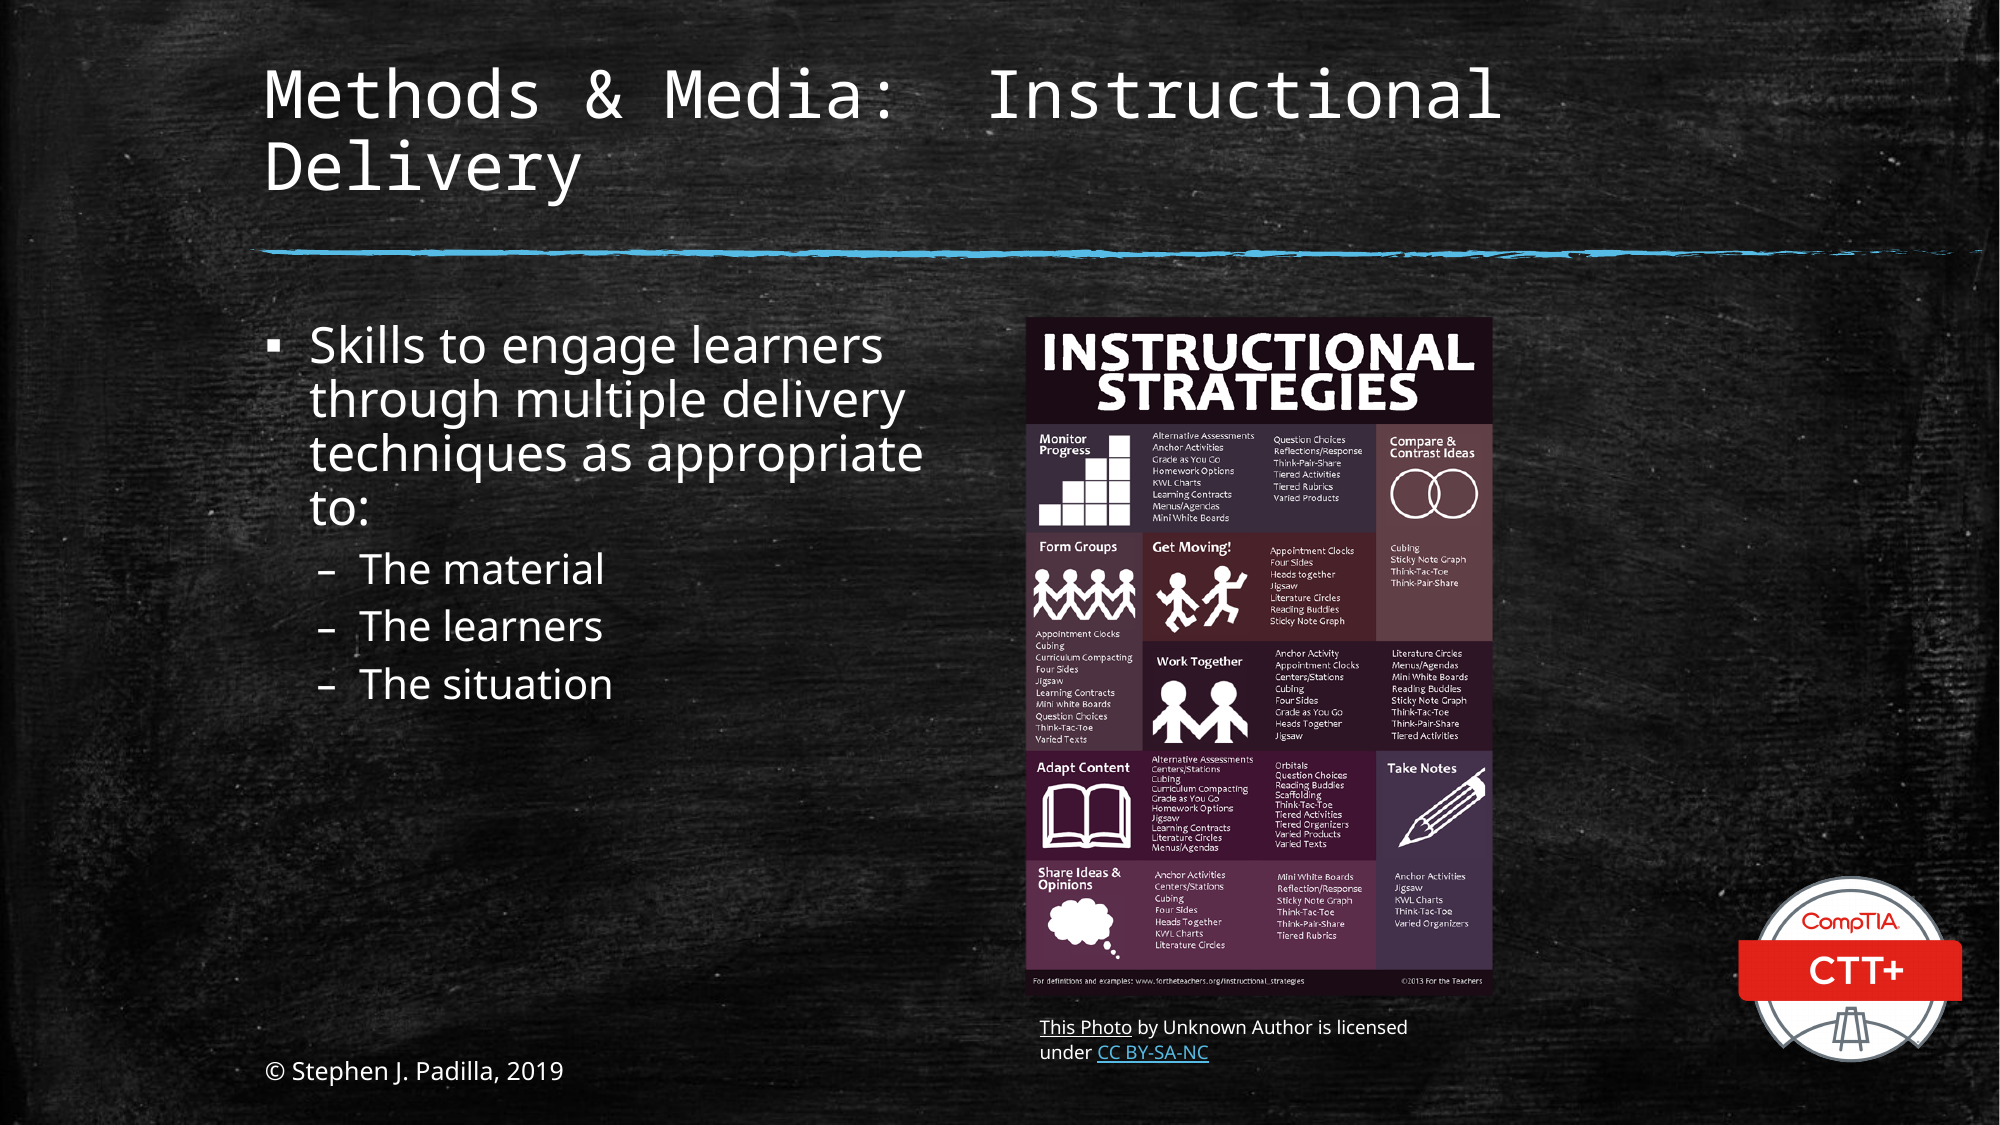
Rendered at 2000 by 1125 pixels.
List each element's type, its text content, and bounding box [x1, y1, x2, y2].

text_box This Photo by Unknown Author is licensed under CC BY-SA-NC [1024, 1008, 1450, 1074]
title Methods & Media: Instructional Delivery [249, 45, 1750, 213]
picture [1699, 824, 2000, 1125]
footer © Stephen J. Padilla, 2019 [249, 1050, 1288, 1096]
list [1024, 312, 1495, 1002]
list Skills to engage learners through multiple delivery techniques as appropriate to: The material The learners The situation [249, 312, 975, 1013]
